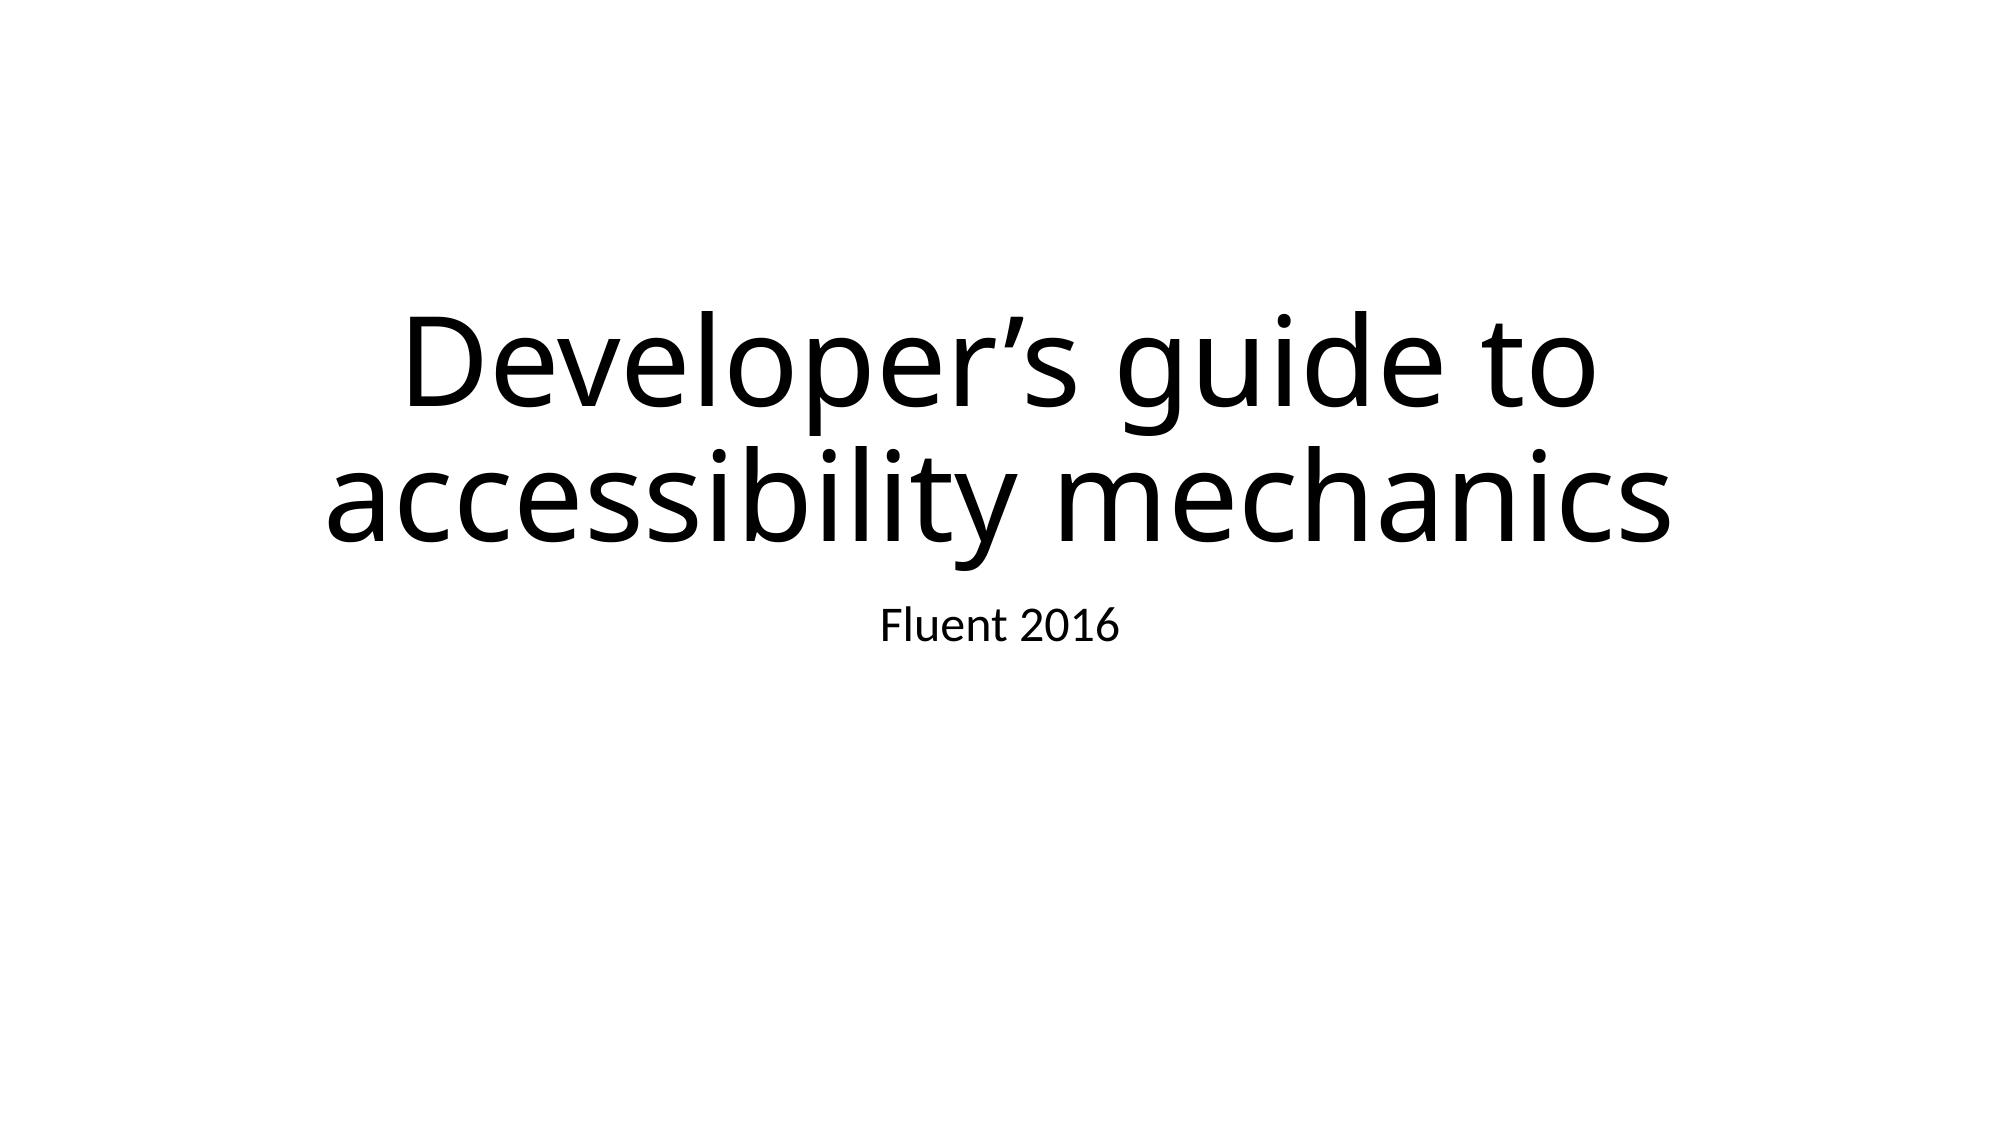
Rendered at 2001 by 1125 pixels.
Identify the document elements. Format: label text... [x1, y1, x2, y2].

title Developer’s guide to accessibility mechanics [249, 184, 1750, 576]
subtitle Fluent 2016 [249, 590, 1750, 863]
